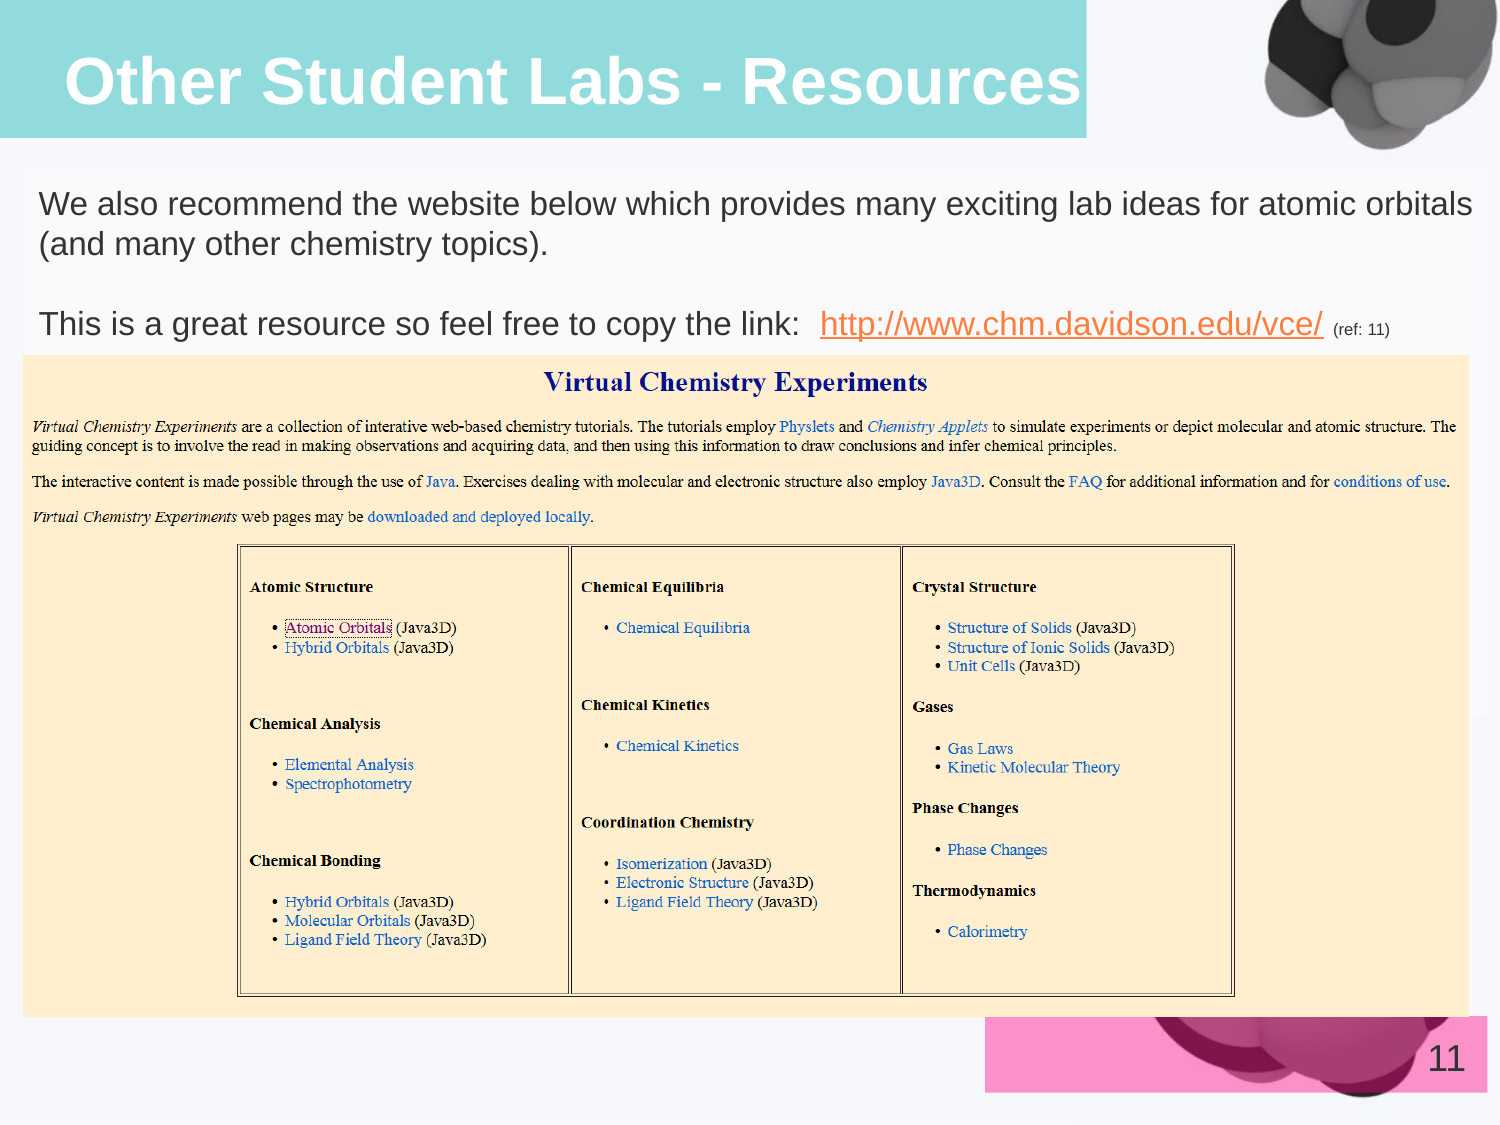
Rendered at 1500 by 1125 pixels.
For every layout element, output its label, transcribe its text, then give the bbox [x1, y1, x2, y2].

text_box We also recommend the website below which provides many exciting lab ideas for atomic orbitals (and many other chemistry topics). This is a great resource so feel free to copy the link: http://www.chm.davidson.edu/vce/ (ref: 11) [23, 166, 1488, 716]
text_box 11 [1412, 1026, 1482, 1087]
text_box [0, 0, 1087, 138]
text_box [985, 1016, 1488, 1093]
text_box Other Student Labs - Resources [49, 30, 1238, 126]
picture [23, 0, 1500, 1125]
